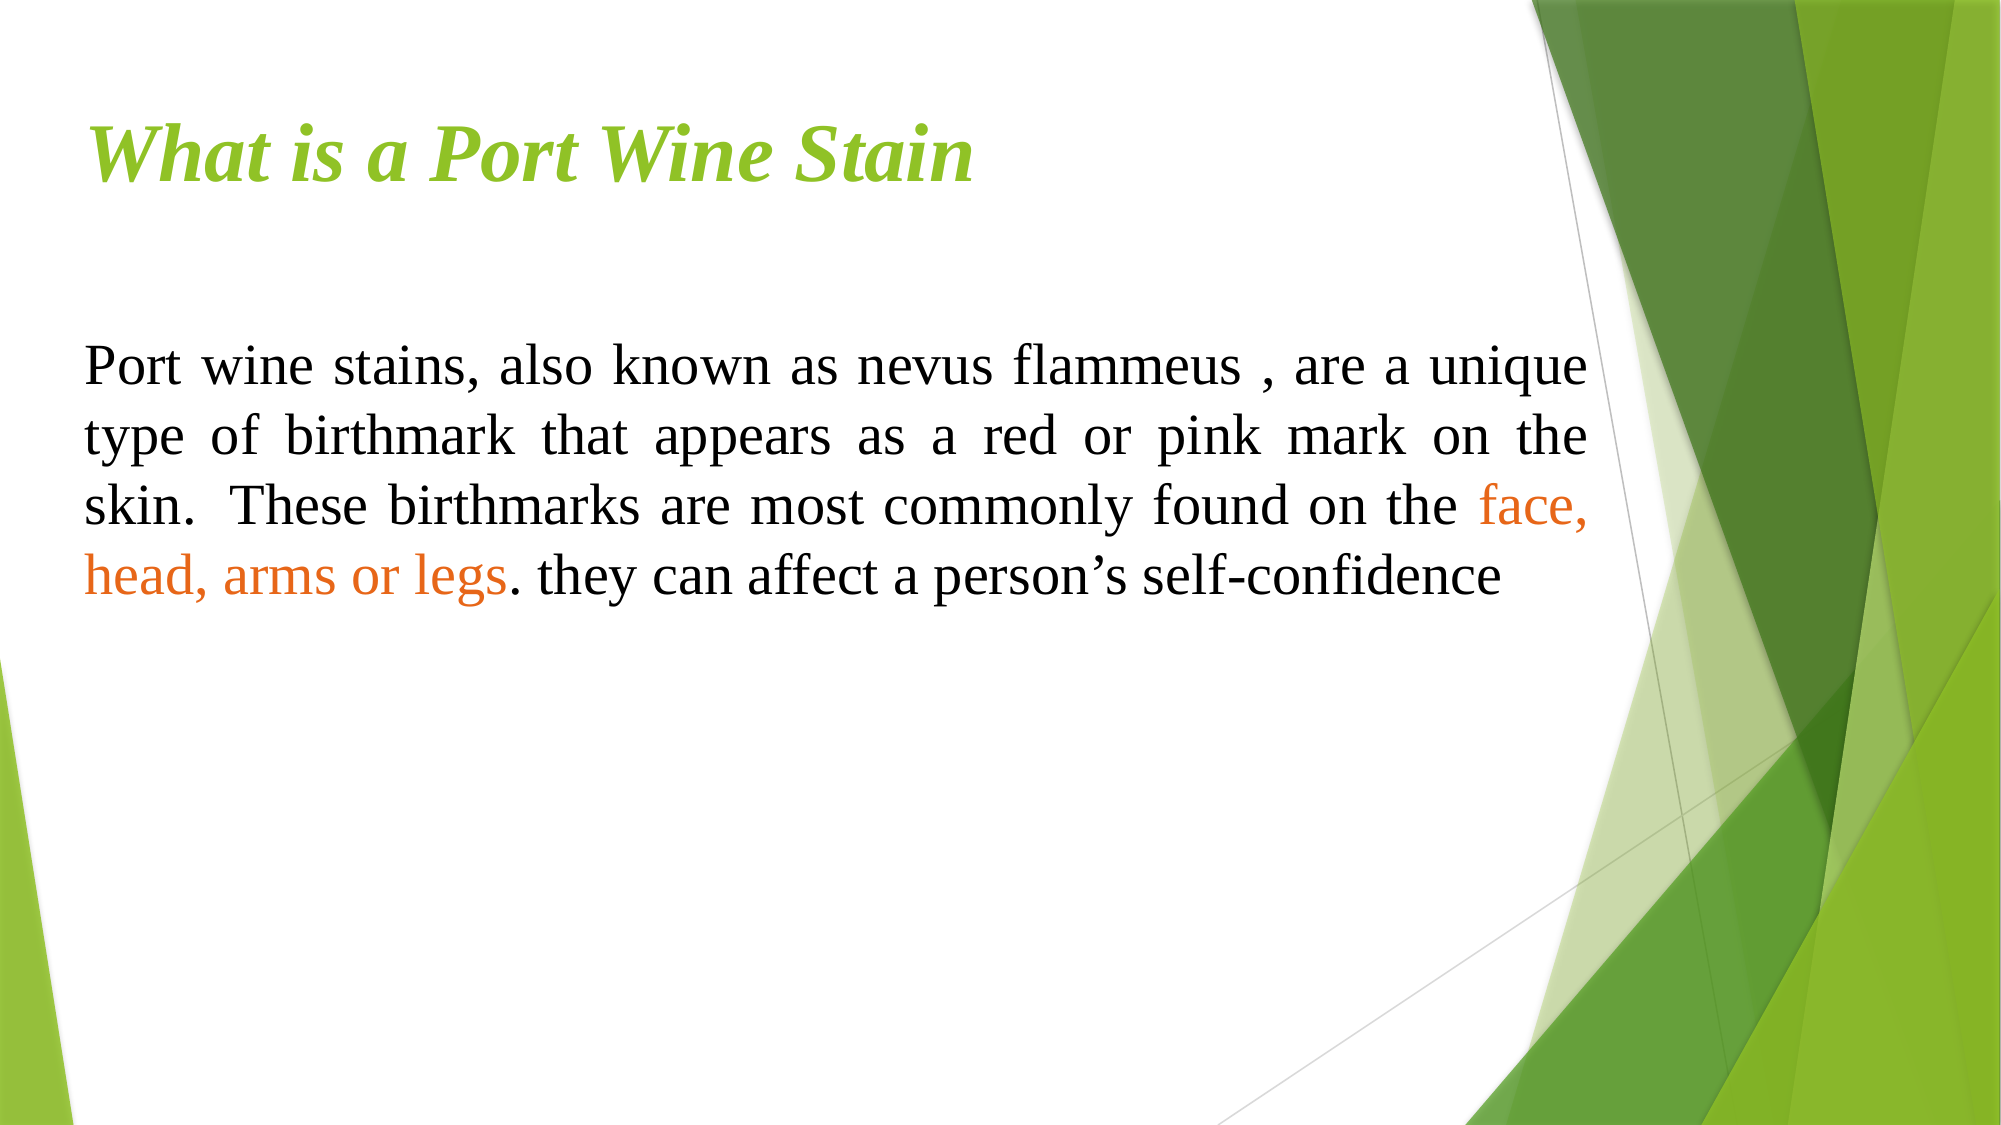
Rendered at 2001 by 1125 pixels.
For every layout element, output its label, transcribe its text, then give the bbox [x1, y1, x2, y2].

title What is a Port Wine Stain [69, 64, 1480, 206]
list Port wine stains, also known as nevus flammeus , are a unique type of birthmark that appears as a red or pink mark on the skin. These birthmarks are most commonly found on the face, head, arms or legs. they can affect a person’s self-confidence [69, 318, 1605, 703]
